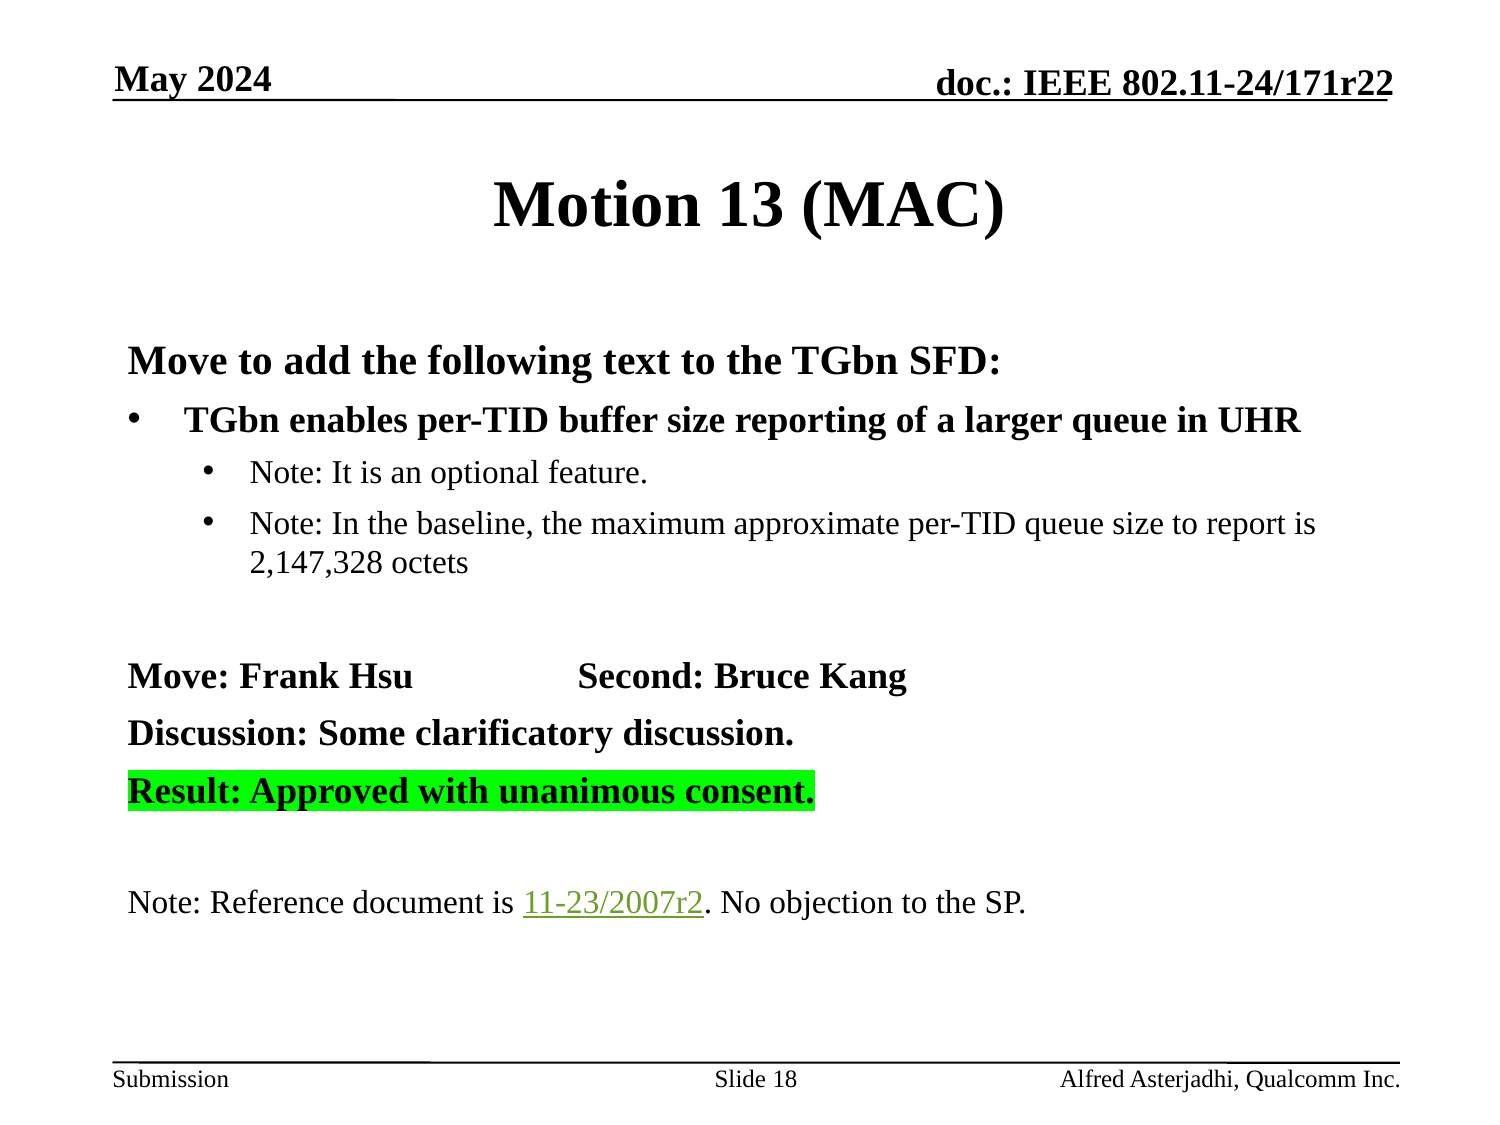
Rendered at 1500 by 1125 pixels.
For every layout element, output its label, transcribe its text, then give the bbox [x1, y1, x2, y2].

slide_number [114, 54, 423, 100]
title Motion 13 (MAC) [112, 112, 1388, 288]
list Move to add the following text to the TGbn SFD: TGbn enables per-TID buffer size reporting of a larger queue in UHR Note: It is an optional feature. Note: In the baseline, the maximum approximate per-TID queue size to report is 2,147,328 octets Move: Frank Hsu Second: Bruce Kang Discussion: Some clarificatory discussion. Result: Approved with unanimous consent. Note: Reference document is 11-23/2007r2. No objection to the SP. [112, 324, 1388, 1000]
footer Alfred Asterjadhi, Qualcomm Inc. [878, 1061, 1402, 1093]
slide_number Slide 18 [712, 1061, 800, 1123]
